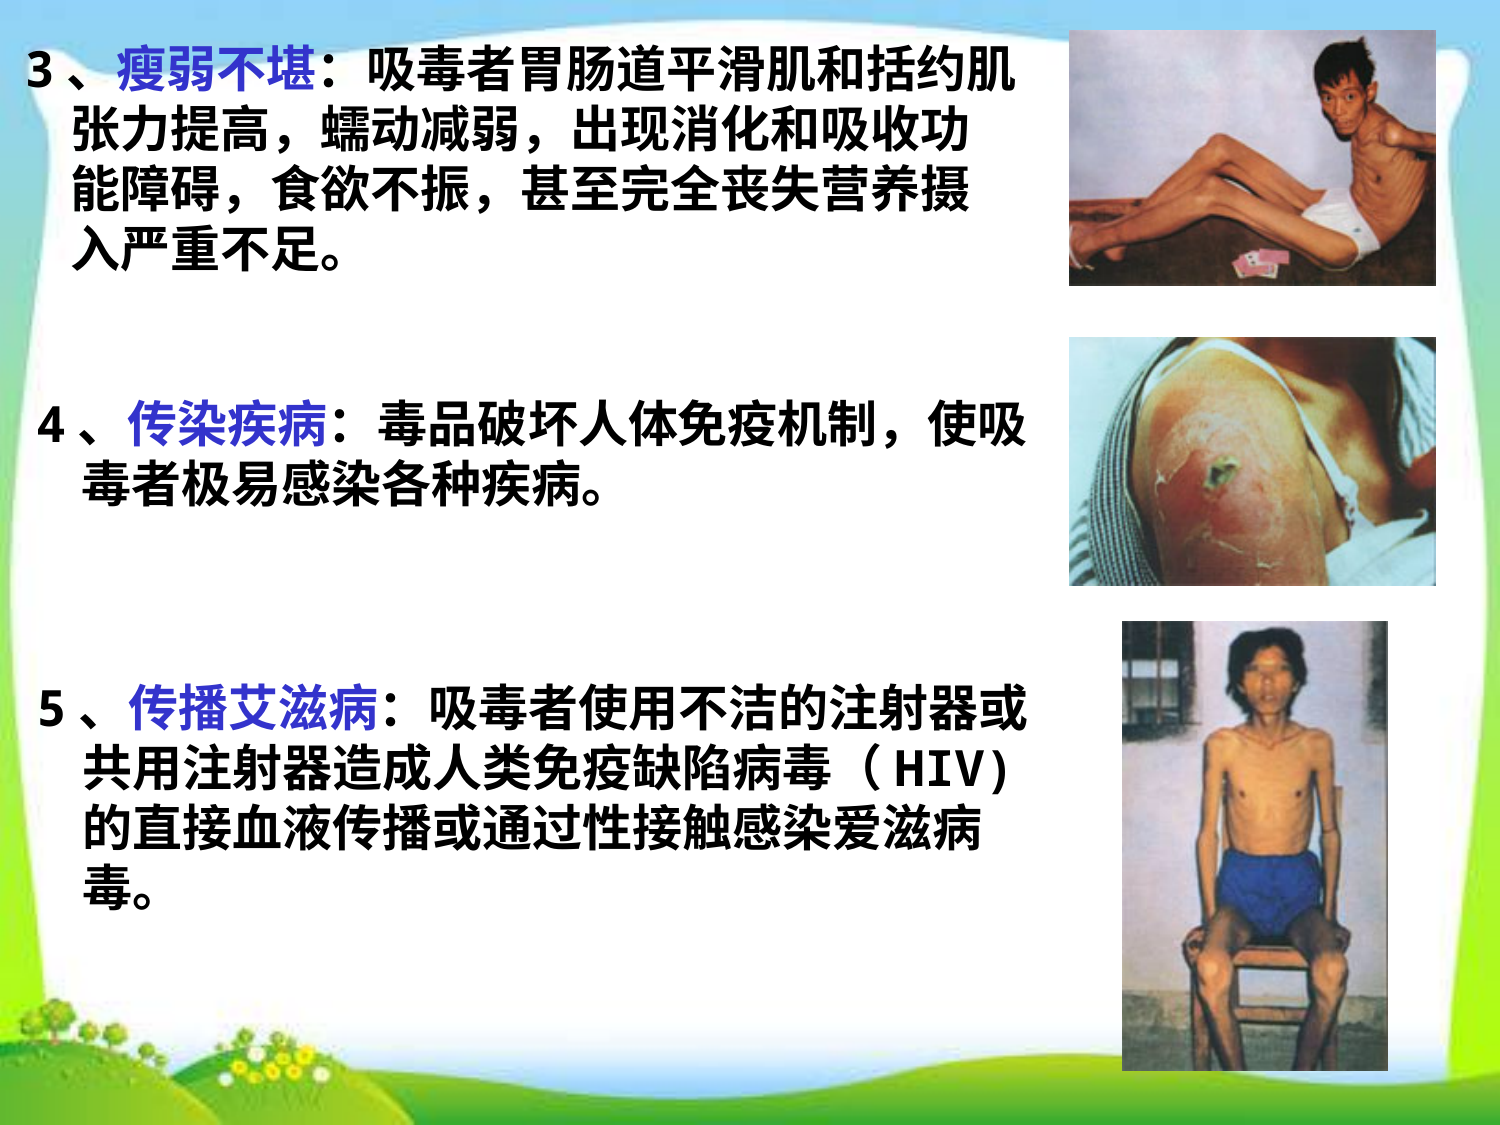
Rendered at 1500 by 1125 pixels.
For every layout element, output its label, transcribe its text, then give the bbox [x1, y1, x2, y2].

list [1068, 337, 1436, 586]
text_box 4、传染疾病：毒品破坏人体免疫机制，使吸 毒者极易感染各种疾病。 [21, 385, 1043, 520]
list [1122, 621, 1389, 1071]
text_box 3、瘦弱不堪：吸毒者胃肠道平滑肌和括约肌 张力提高，蠕动减弱，出现消化和吸收功 能障碍，食欲不振，甚至完全丧失营养摄 入严重不足。 [9, 30, 1032, 285]
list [1068, 30, 1436, 286]
picture [0, 0, 1500, 1125]
text_box 5、传播艾滋病：吸毒者使用不洁的注射器或 共用注射器造成人类免疫缺陷病毒（HIV) 的直接血液传播或通过性接触感染爱滋病 毒。 [21, 668, 1044, 924]
